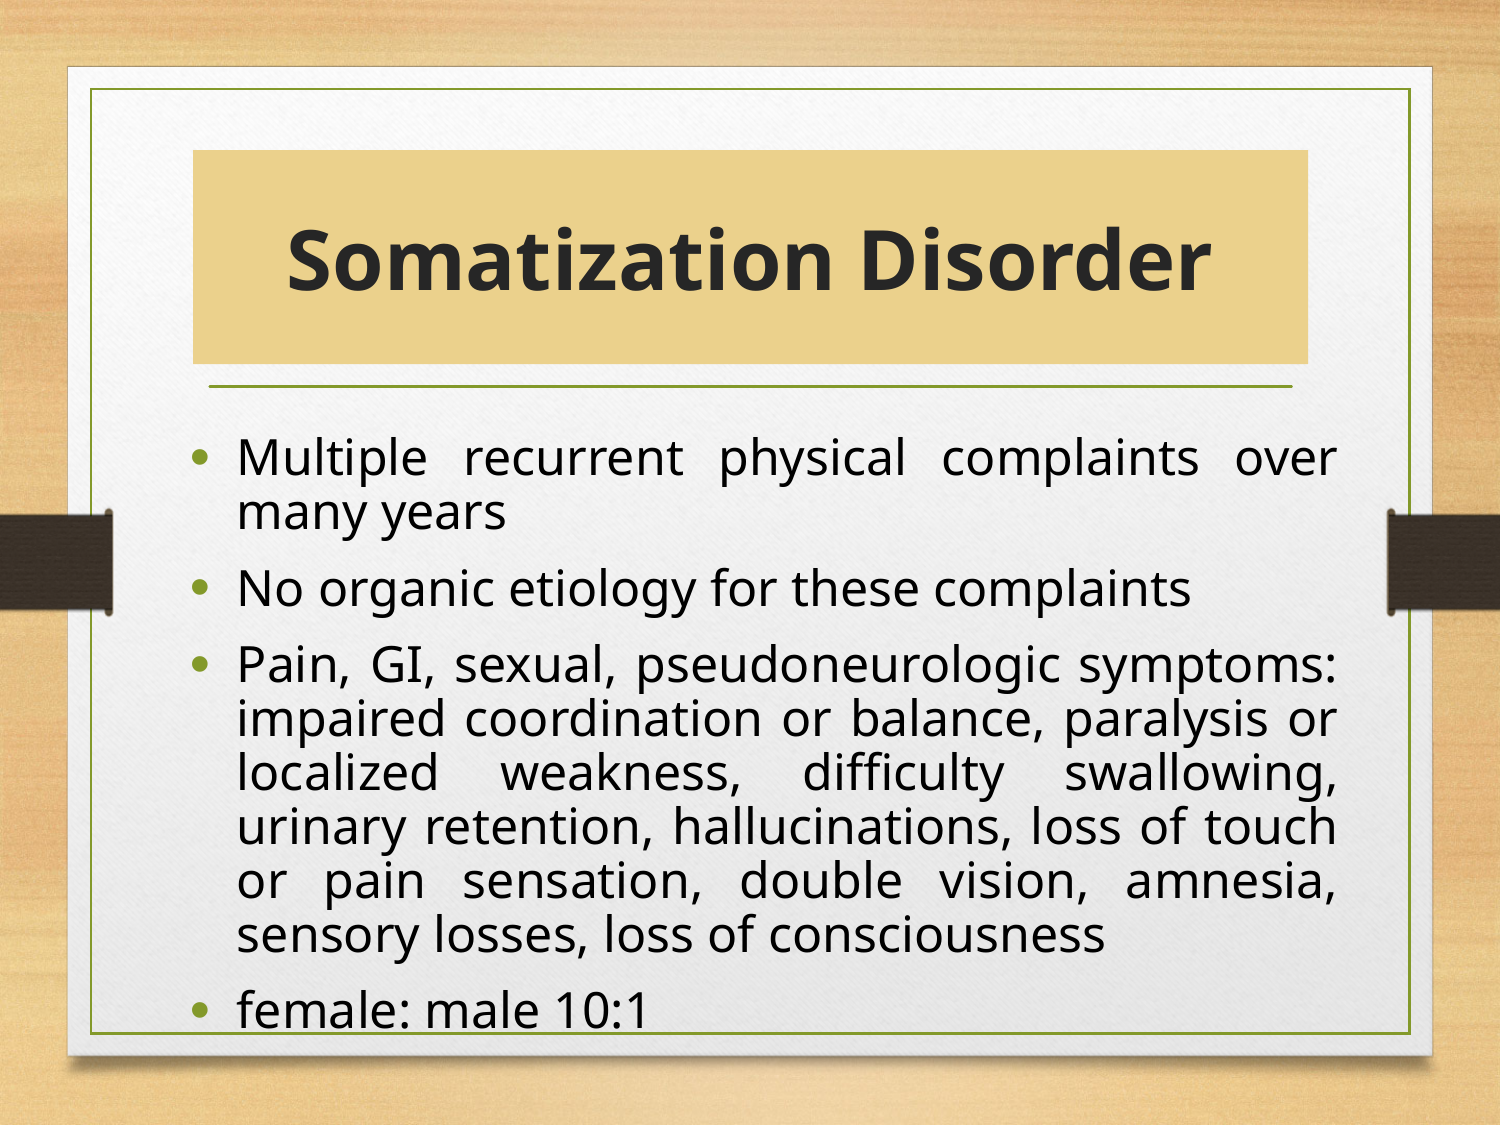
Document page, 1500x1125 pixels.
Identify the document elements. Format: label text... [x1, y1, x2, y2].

list Multiple recurrent physical complaints over many years No organic etiology for these complaints Pain, GI, sexual, pseudoneurologic symptoms: impaired coordination or balance, paralysis or localized weakness, difficulty swallowing, urinary retention, hallucinations, loss of touch or pain sensation, double vision, amnesia, sensory losses, loss of consciousness female: male 10:1 [99, 425, 1355, 991]
picture [0, 0, 1500, 1125]
title Somatization Disorder [193, 150, 1309, 365]
